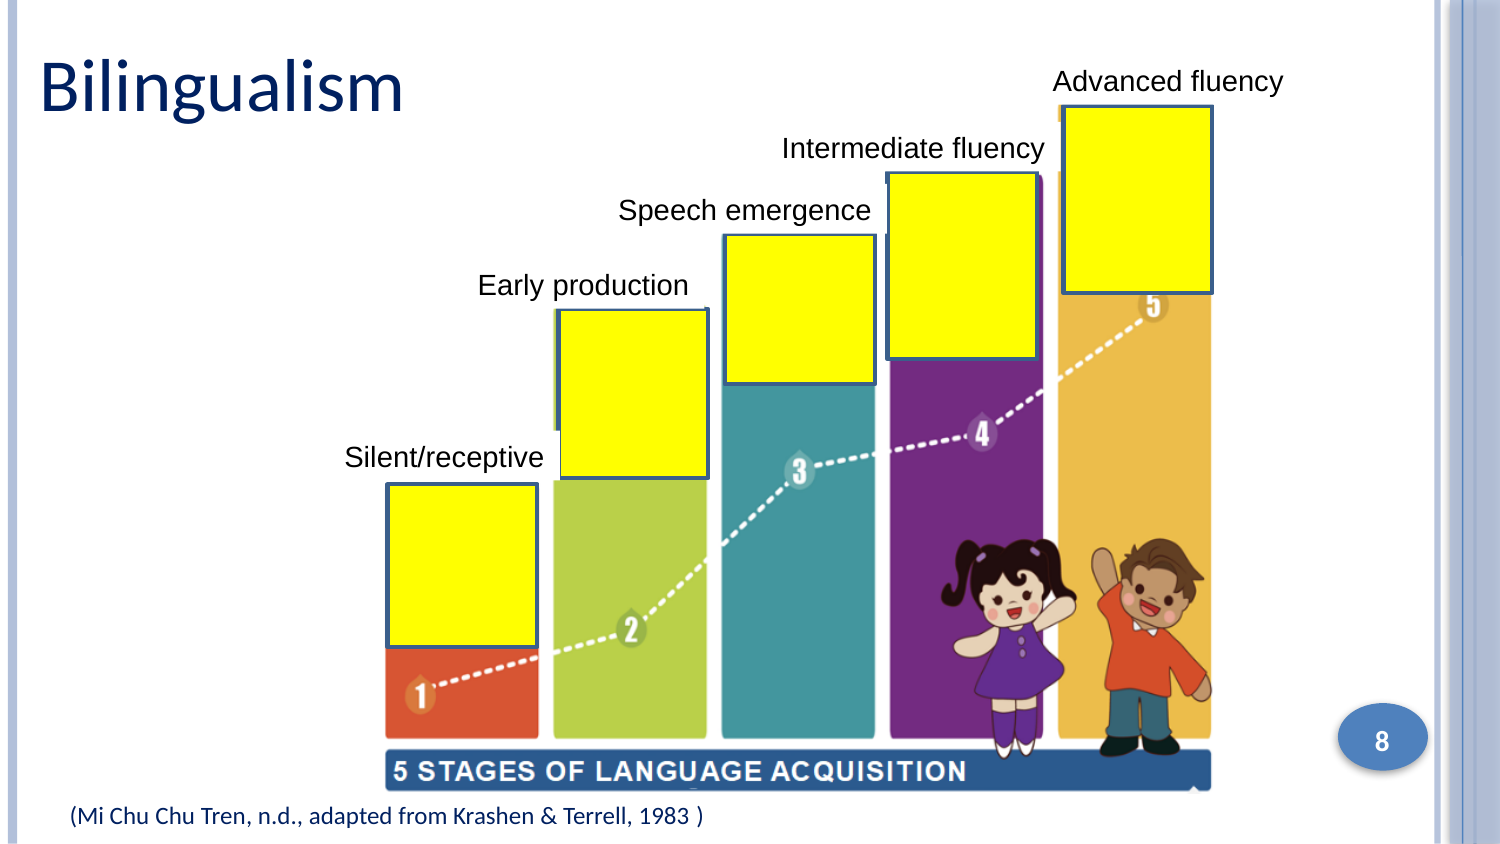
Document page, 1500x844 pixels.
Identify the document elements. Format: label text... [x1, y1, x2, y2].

text_box Bilingualism [24, 31, 1423, 135]
slide_number 8 [1337, 707, 1428, 772]
picture [361, 482, 1217, 795]
text_box (Mi Chu Chu Tren, n.d., adapted from Krashen & Terrell, 1983 ) [37, 784, 767, 843]
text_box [328, 54, 1301, 482]
